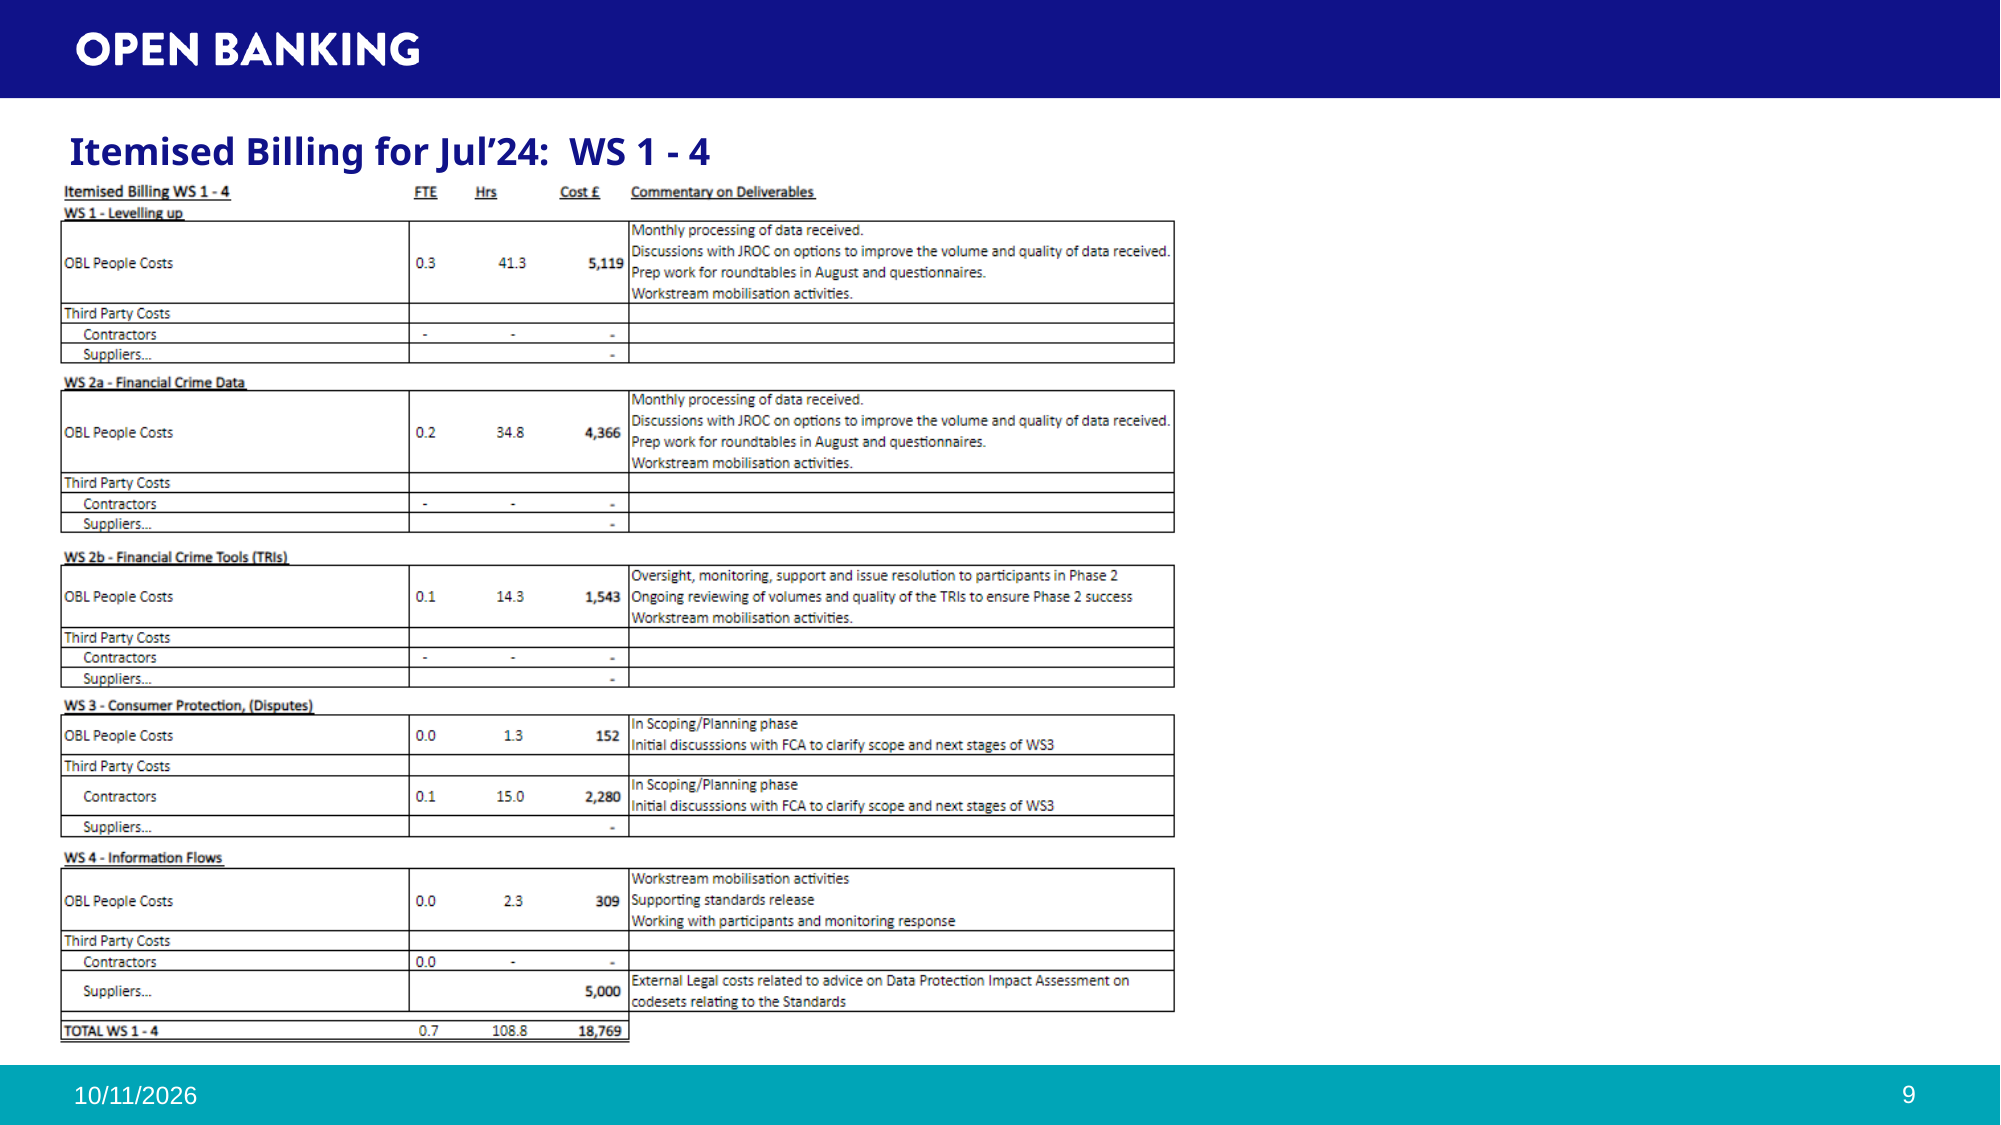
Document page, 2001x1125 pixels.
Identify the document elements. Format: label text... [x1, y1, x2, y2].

picture [43, 0, 452, 99]
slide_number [59, 1065, 509, 1125]
picture [54, 177, 1179, 1044]
title Itemised Billing for Jul’24: WS 1 - 4 [54, 125, 1629, 207]
slide_number 9 [1412, 1064, 1932, 1124]
footer [662, 1064, 1338, 1124]
